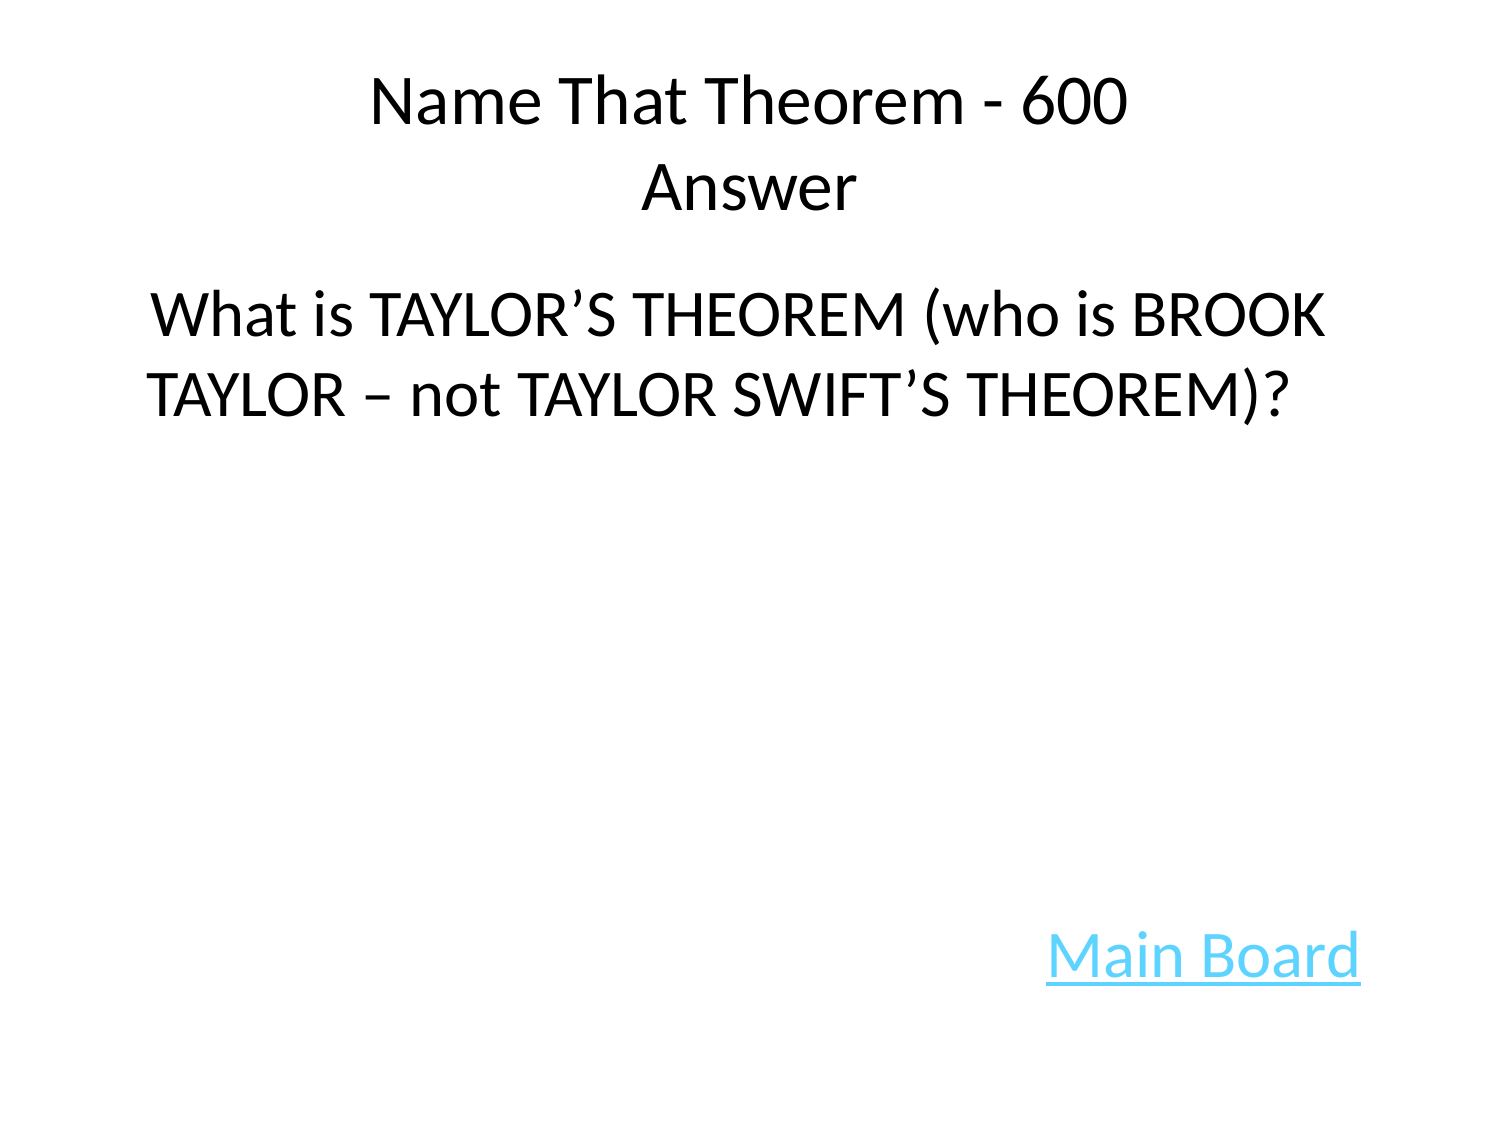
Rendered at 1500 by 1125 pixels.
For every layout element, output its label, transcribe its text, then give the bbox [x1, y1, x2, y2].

list What is TAYLOR’S THEOREM (who is BROOK TAYLOR – not TAYLOR SWIFT’S THEOREM)? Main Board [75, 262, 1425, 1005]
title Name That Theorem - 600 Answer [75, 45, 1425, 233]
